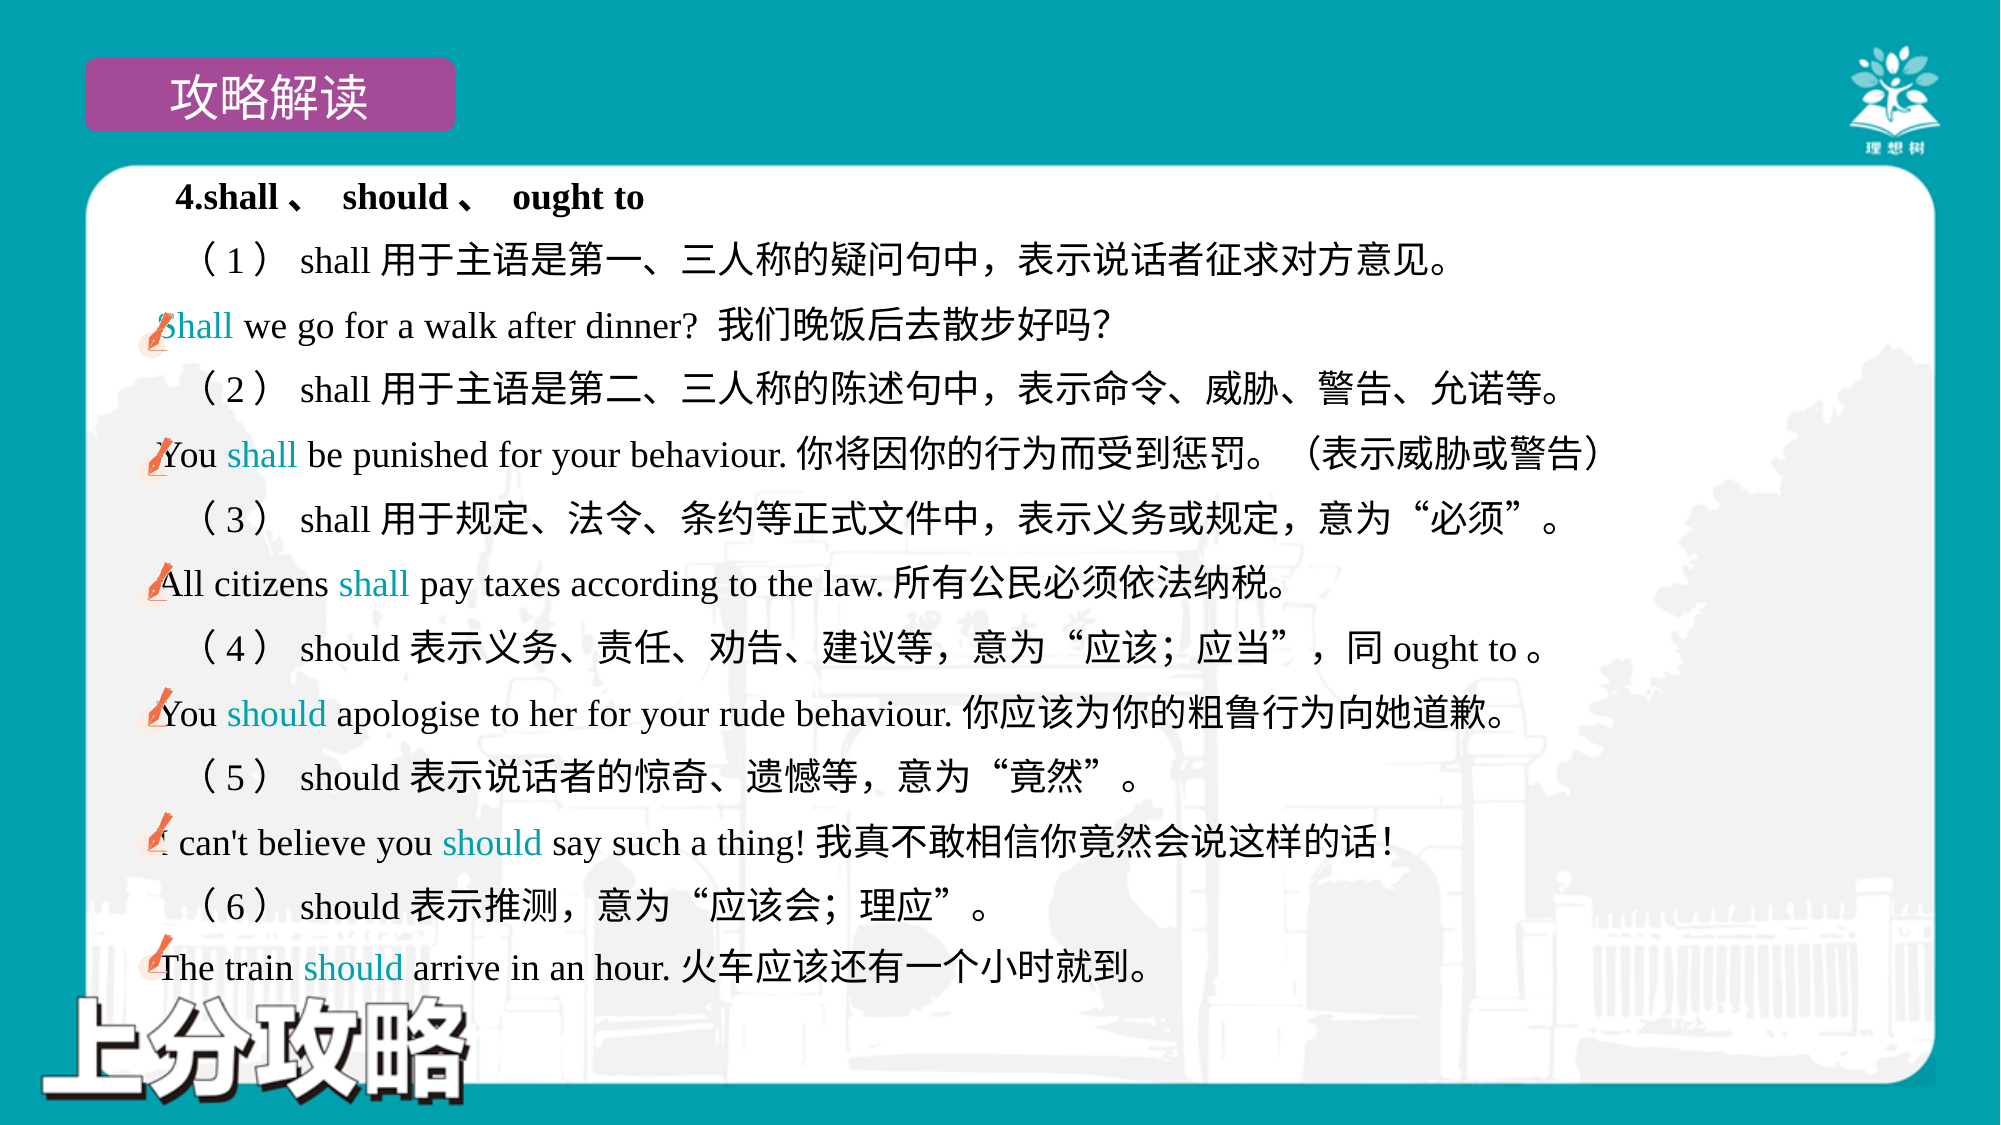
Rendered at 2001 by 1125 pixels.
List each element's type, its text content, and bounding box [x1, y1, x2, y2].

picture [0, 0, 2000, 1125]
text_box 4.shall、 should、 ought to （1）shall用于主语是第一、三人称的疑问句中，表示说话者征求对方意见。 Shall we go for a walk after dinner? 我们晚饭后去散步好吗？ （2）shall用于主语是第二、三人称的陈述句中，表示命令、威胁、警告、允诺等。 You shall be punished for your behaviour.你将因你的行为而受到惩罚。（表示威胁或警告） （3）shall用于规定、法令、条约等正式文件中，表示义务或规定，意为“必须”。 All citizens shall pay taxes according to the law.所有公民必须依法纳税。 （4）should表示义务、责任、劝告、建议等，意为“应该；应当”，同ought to。 You should apologise to her for your rude behaviour.你应该为你的粗鲁行为向她道歉。 （5）should表示说话者的惊奇、遗憾等，意为“竟然”。 I can't believe you should say such a thing!我真不敢相信你竟然会说这样的话！ （6）should表示推测，意为“应该会；理应”。 The train should arrive in an hour.火车应该还有一个小时就到。#40 [136, 152, 1865, 981]
